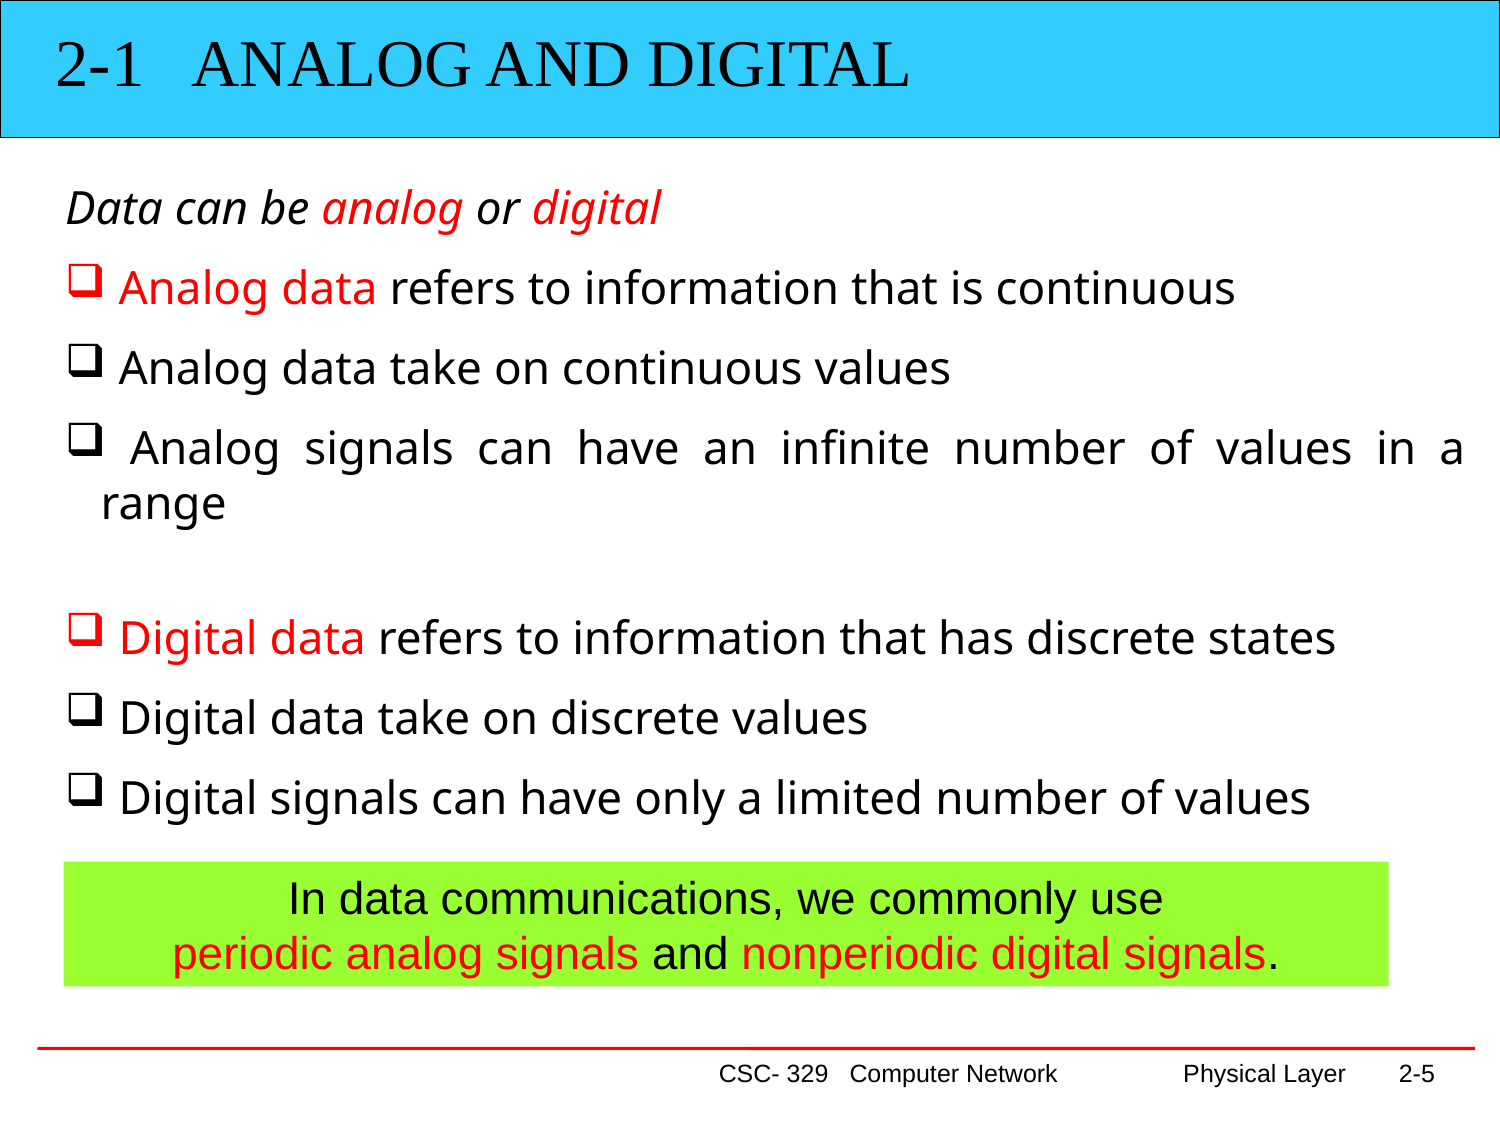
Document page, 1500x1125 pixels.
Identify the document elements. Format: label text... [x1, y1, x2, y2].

text_box 2-1 ANALOG AND DIGITAL [40, 12, 929, 108]
text_box [0, 0, 1500, 138]
text_box Data can be analog or digital Analog data refers to information that is continuous Analog data take on continuous values Analog signals can have an infinite number of values in a range Digital data refers to information that has discrete states Digital data take on discrete values Digital signals can have only a limited number of values [50, 171, 1481, 831]
text_box In data communications, we commonly use periodic analog signals and nonperiodic digital signals. [63, 861, 1389, 987]
slide_number 2-5 [1338, 1049, 1451, 1125]
footer CSC- 329 Computer Network Physical Layer [675, 1049, 1338, 1125]
